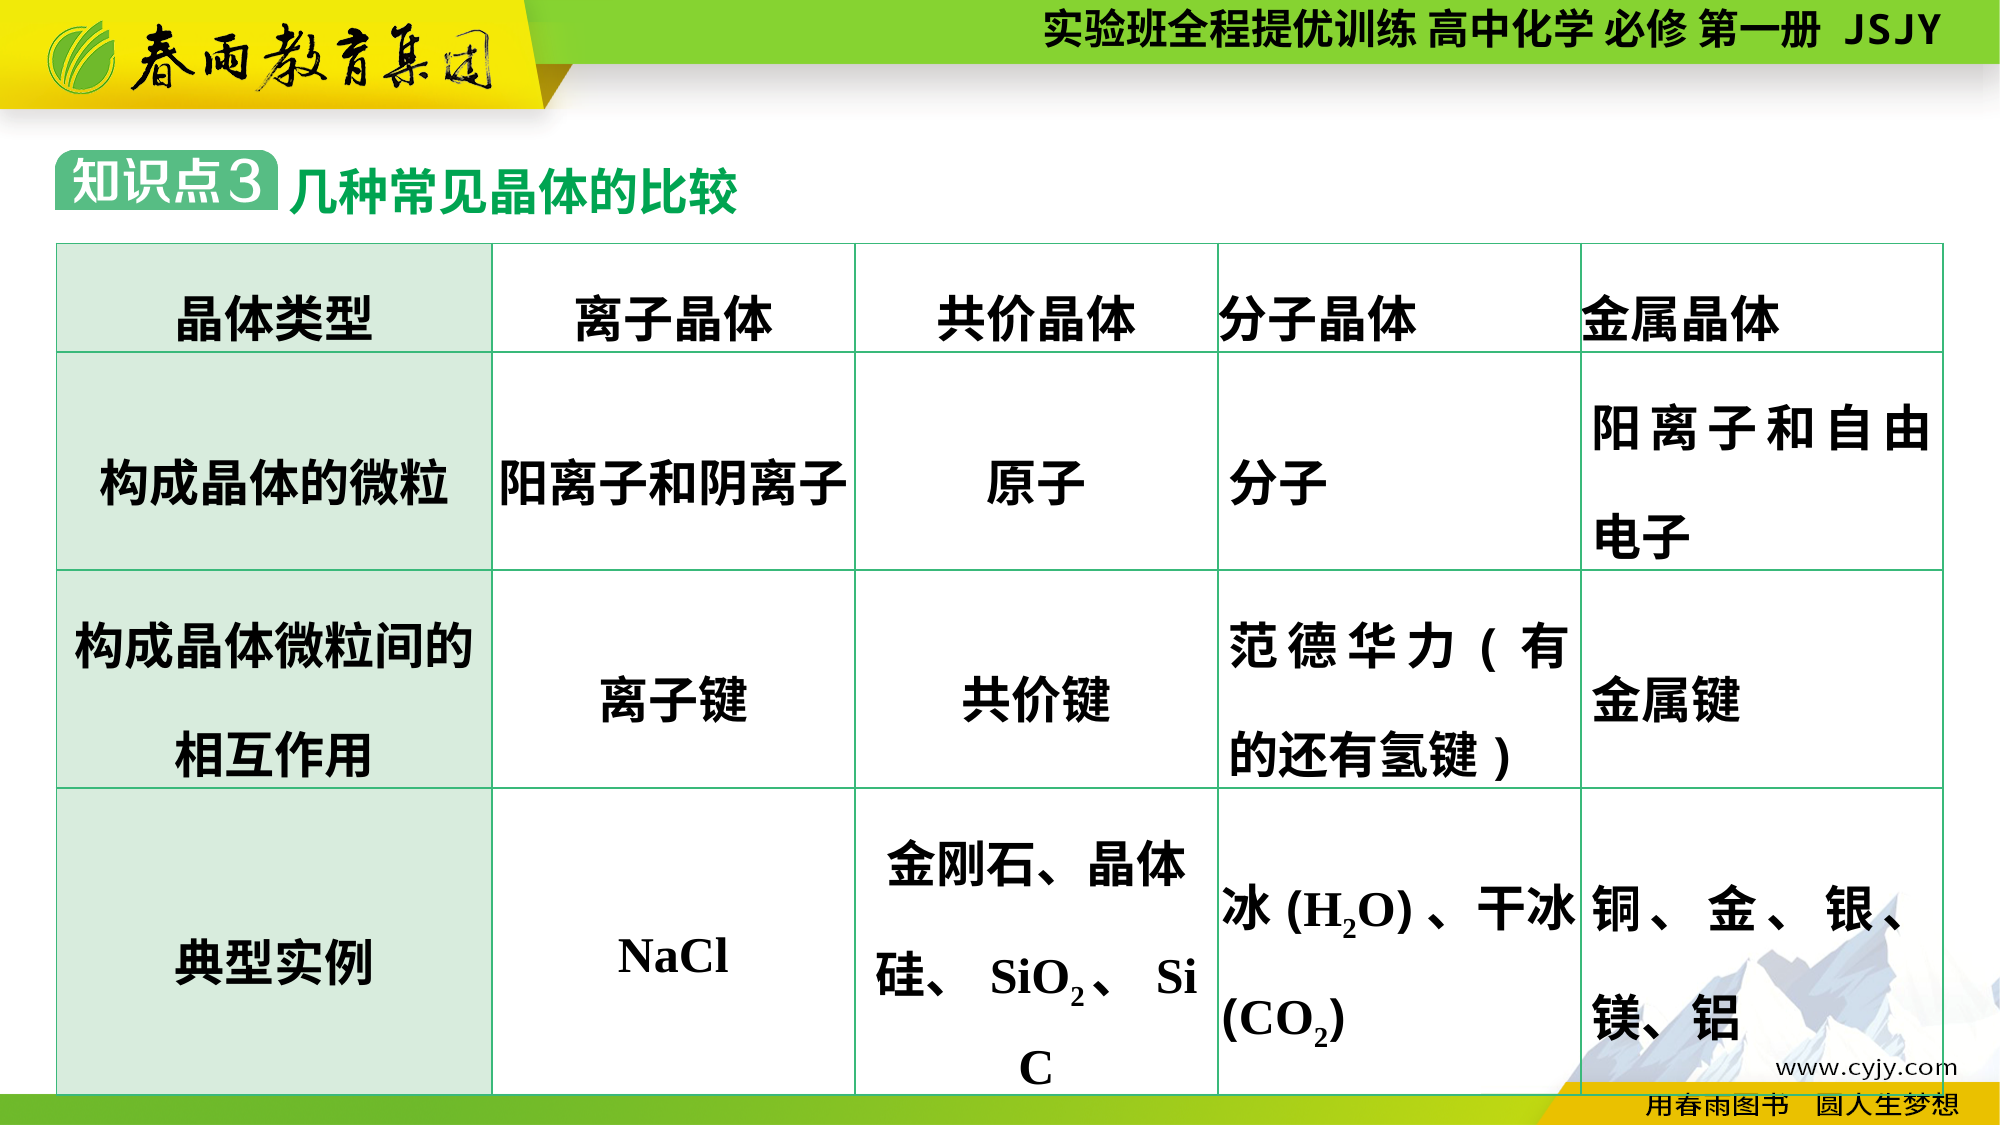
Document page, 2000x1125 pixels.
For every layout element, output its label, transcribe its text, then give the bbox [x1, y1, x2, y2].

table_header 离子晶体 [493, 244, 854, 351]
table_cell 离子键 [493, 571, 854, 787]
table_header 金属晶体 [1582, 244, 1942, 351]
table_cell 铜、金、银、镁、铝 [1582, 789, 1942, 1094]
table_cell 金刚石、晶体硅、SiO2、SiC [856, 789, 1217, 1094]
table_cell NaCl [493, 789, 854, 1094]
table_header 共价晶体 [856, 244, 1217, 351]
table_cell 典型实例 [57, 789, 491, 1094]
table_cell 原子 [856, 353, 1217, 569]
table_header 晶体类型 [57, 244, 491, 351]
table_cell 金属键 [1582, 571, 1942, 787]
table_cell 范德华力(有的还有氢键) [1219, 571, 1580, 787]
table_cell 构成晶体微粒间的相互作用 [57, 571, 491, 787]
table_cell 冰(H2O)、干冰(CO2) [1219, 789, 1580, 1094]
table_cell 分子 [1219, 353, 1580, 569]
table_cell 构成晶体的微粒 [57, 353, 491, 569]
list 几种常见晶体的比较 [59, 122, 1944, 217]
table_header 分子晶体 [1219, 244, 1580, 351]
table_cell 共价键 [856, 571, 1217, 787]
table_cell 阳离子和阴离子 [493, 353, 854, 569]
picture [0, 0, 2000, 1125]
table_cell 阳离子和自由电子 [1582, 353, 1942, 569]
